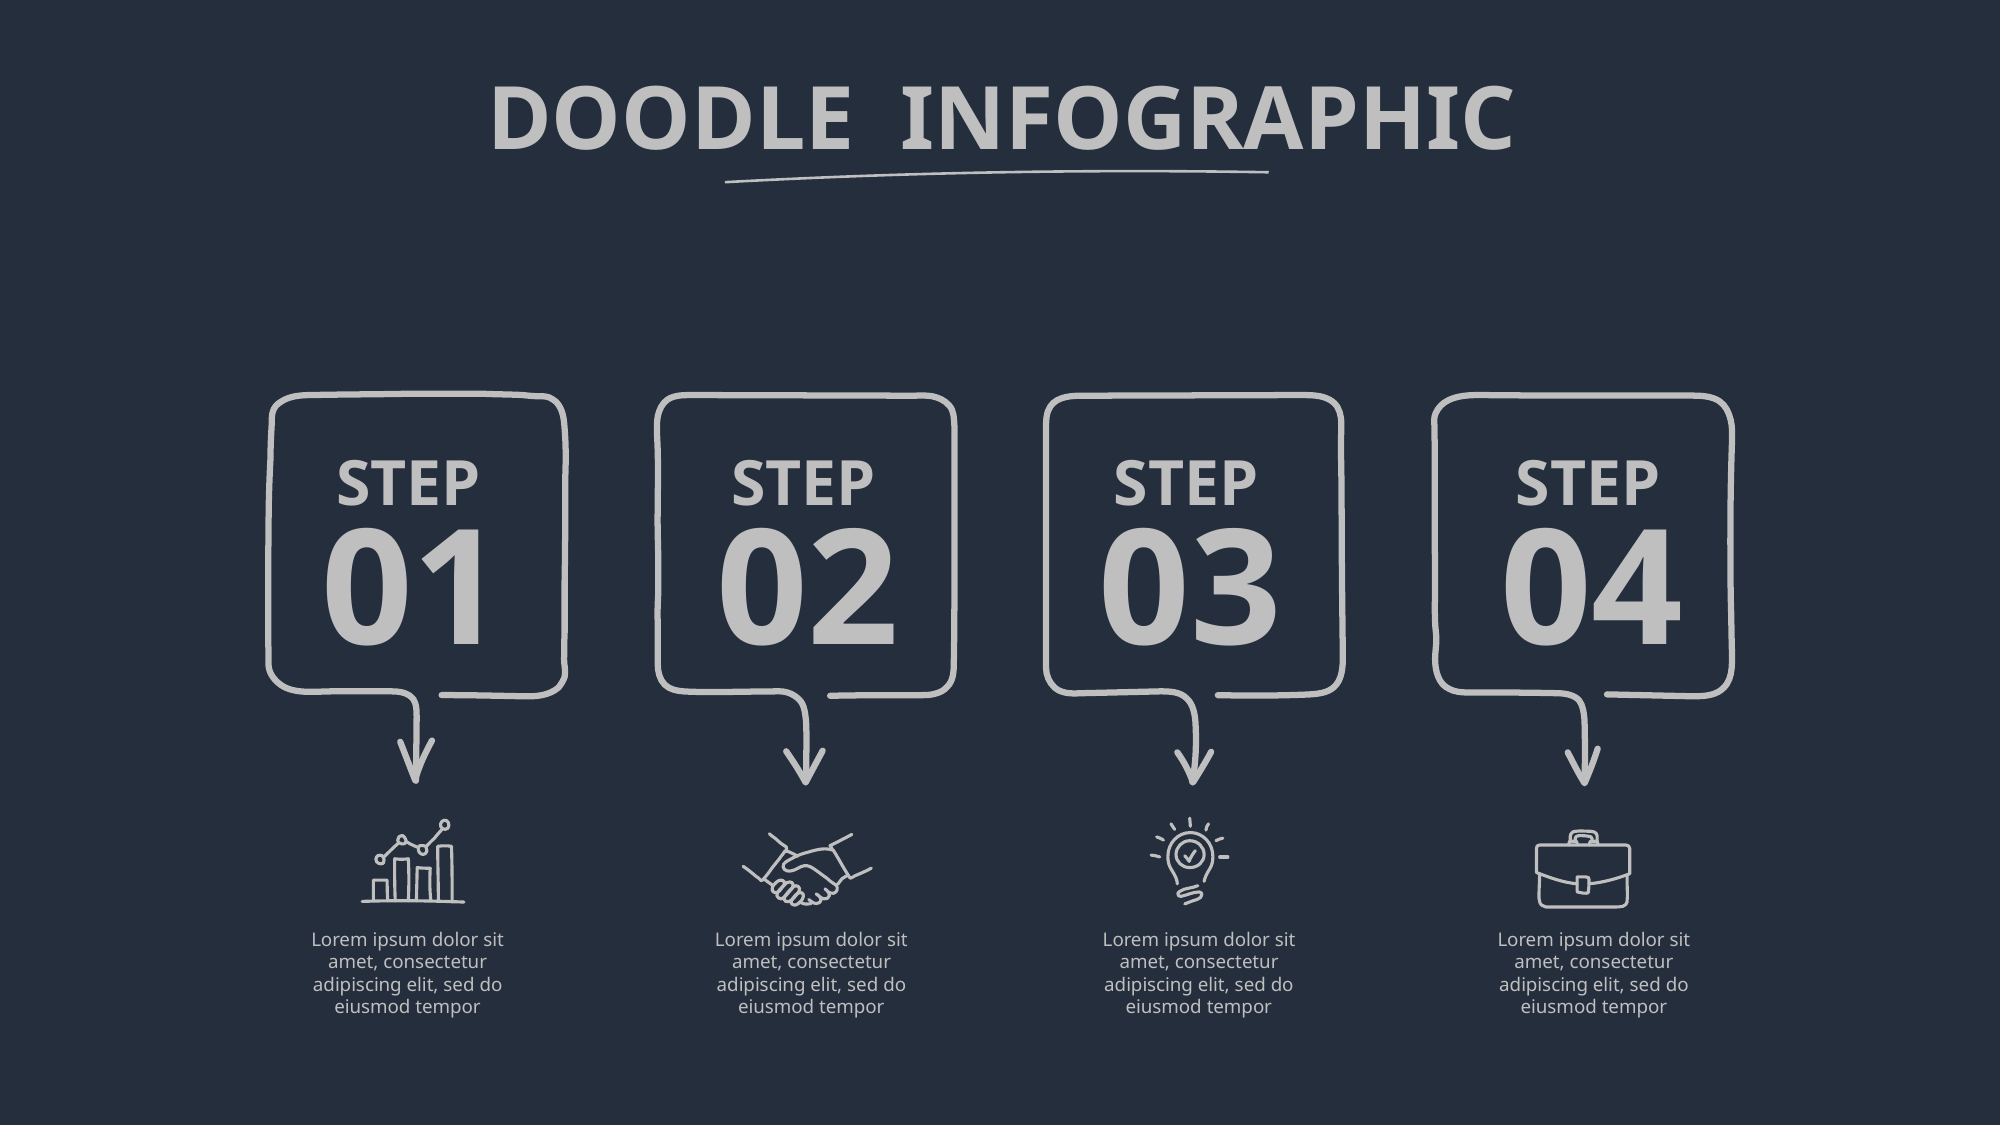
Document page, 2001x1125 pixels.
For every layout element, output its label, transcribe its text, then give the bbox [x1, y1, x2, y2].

text_box Lorem ipsum dolor sit amet, consectetur adipiscing elit, sed do eiusmod tempor [274, 920, 541, 1025]
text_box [267, 393, 566, 781]
text_box [1536, 831, 1630, 907]
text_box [724, 61, 1269, 183]
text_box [1543, 443, 1641, 679]
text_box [1433, 395, 1734, 784]
text_box [1177, 885, 1202, 904]
text_box Lorem ipsum dolor sit amet, consectetur adipiscing elit, sed do eiusmod tempor [1460, 920, 1727, 1025]
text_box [1046, 394, 1345, 783]
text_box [368, 443, 457, 679]
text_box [1145, 443, 1236, 679]
text_box [743, 833, 872, 906]
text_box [656, 394, 955, 783]
text_box [1167, 832, 1213, 884]
text_box Lorem ipsum dolor sit amet, consectetur adipiscing elit, sed do eiusmod tempor [678, 920, 945, 1025]
text_box Lorem ipsum dolor sit amet, consectetur adipiscing elit, sed do eiusmod tempor [1065, 920, 1332, 1025]
text_box [375, 820, 449, 864]
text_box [760, 443, 856, 679]
text_box [362, 845, 464, 903]
